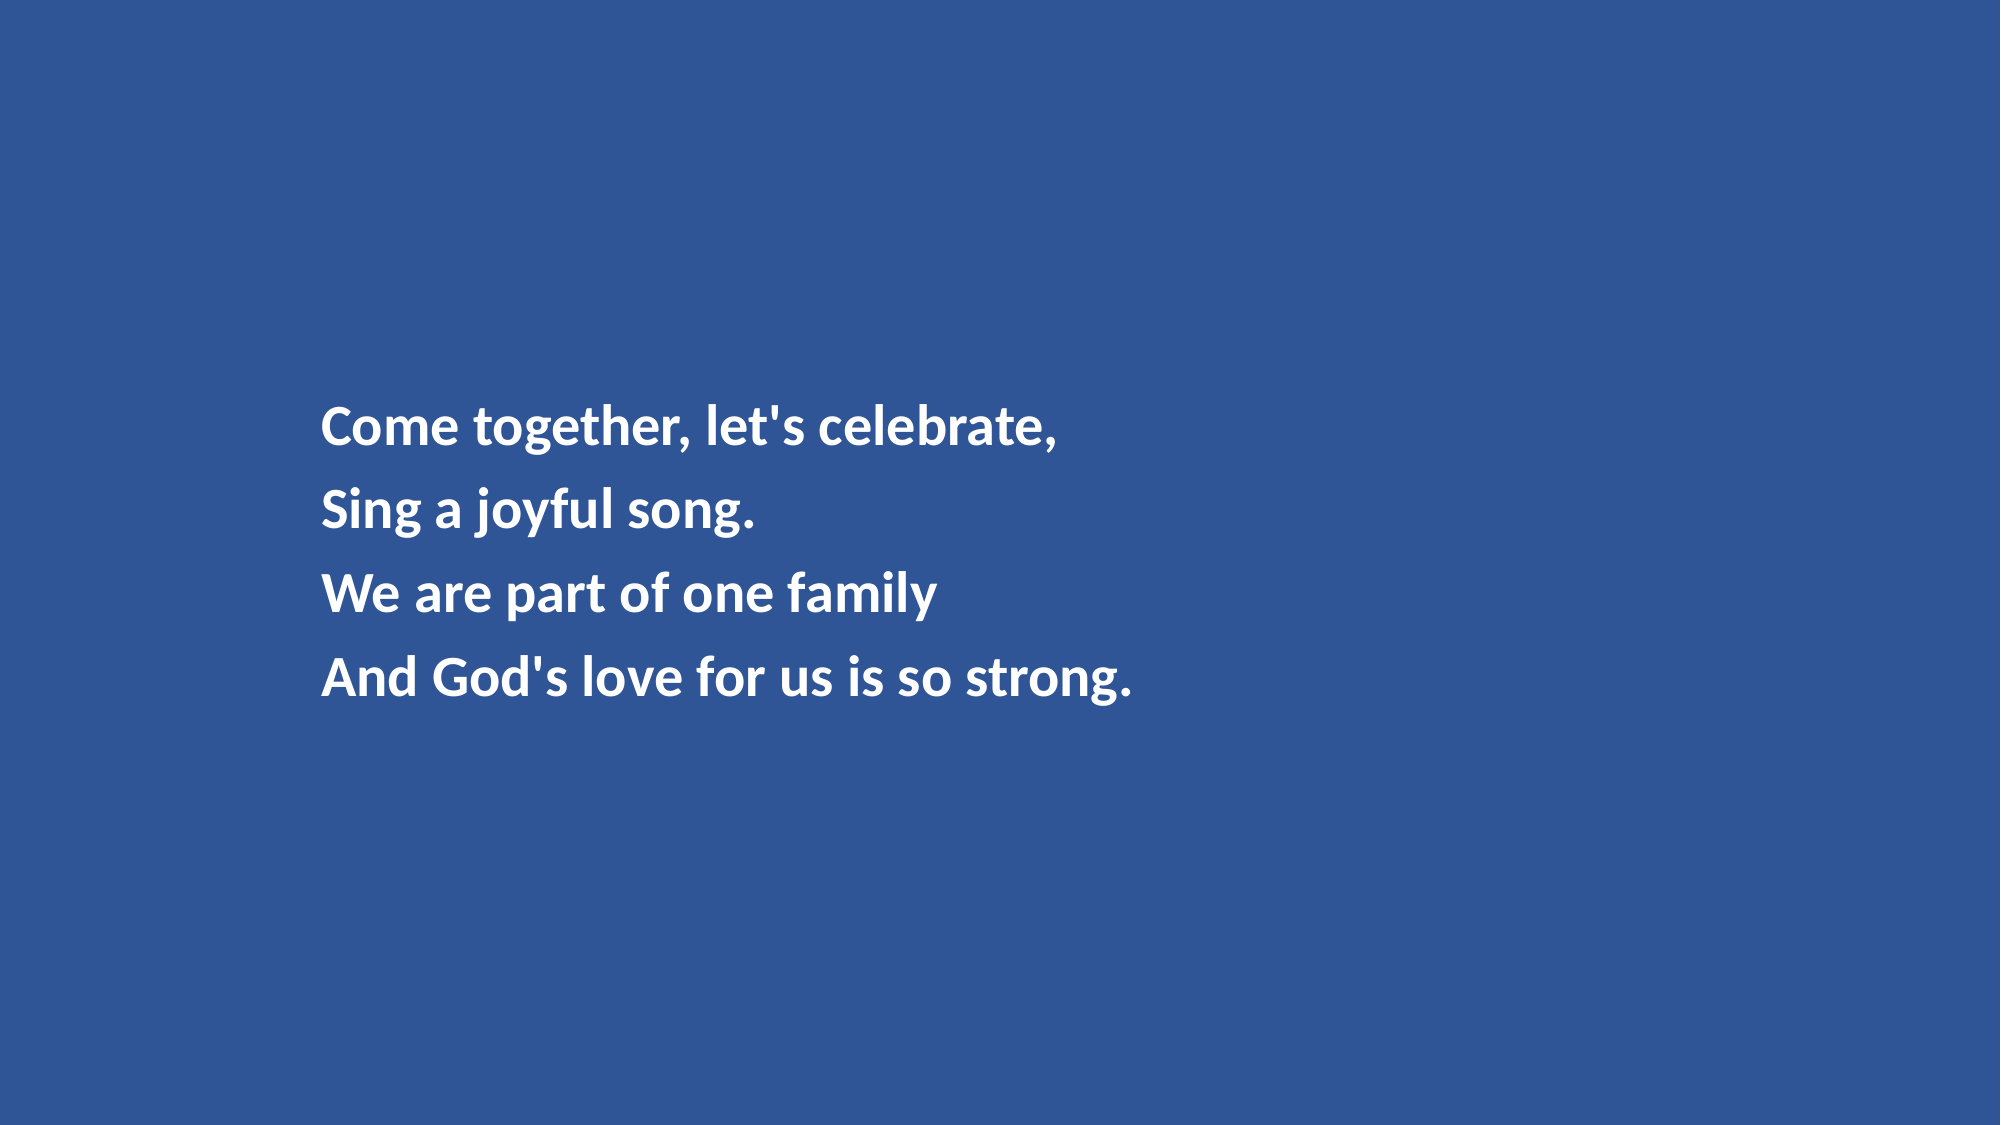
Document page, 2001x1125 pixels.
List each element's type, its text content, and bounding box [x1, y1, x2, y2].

text_box Come together, let's celebrate, Sing a joyful song. We are part of one family And God's love for us is so strong. [306, 387, 1694, 738]
